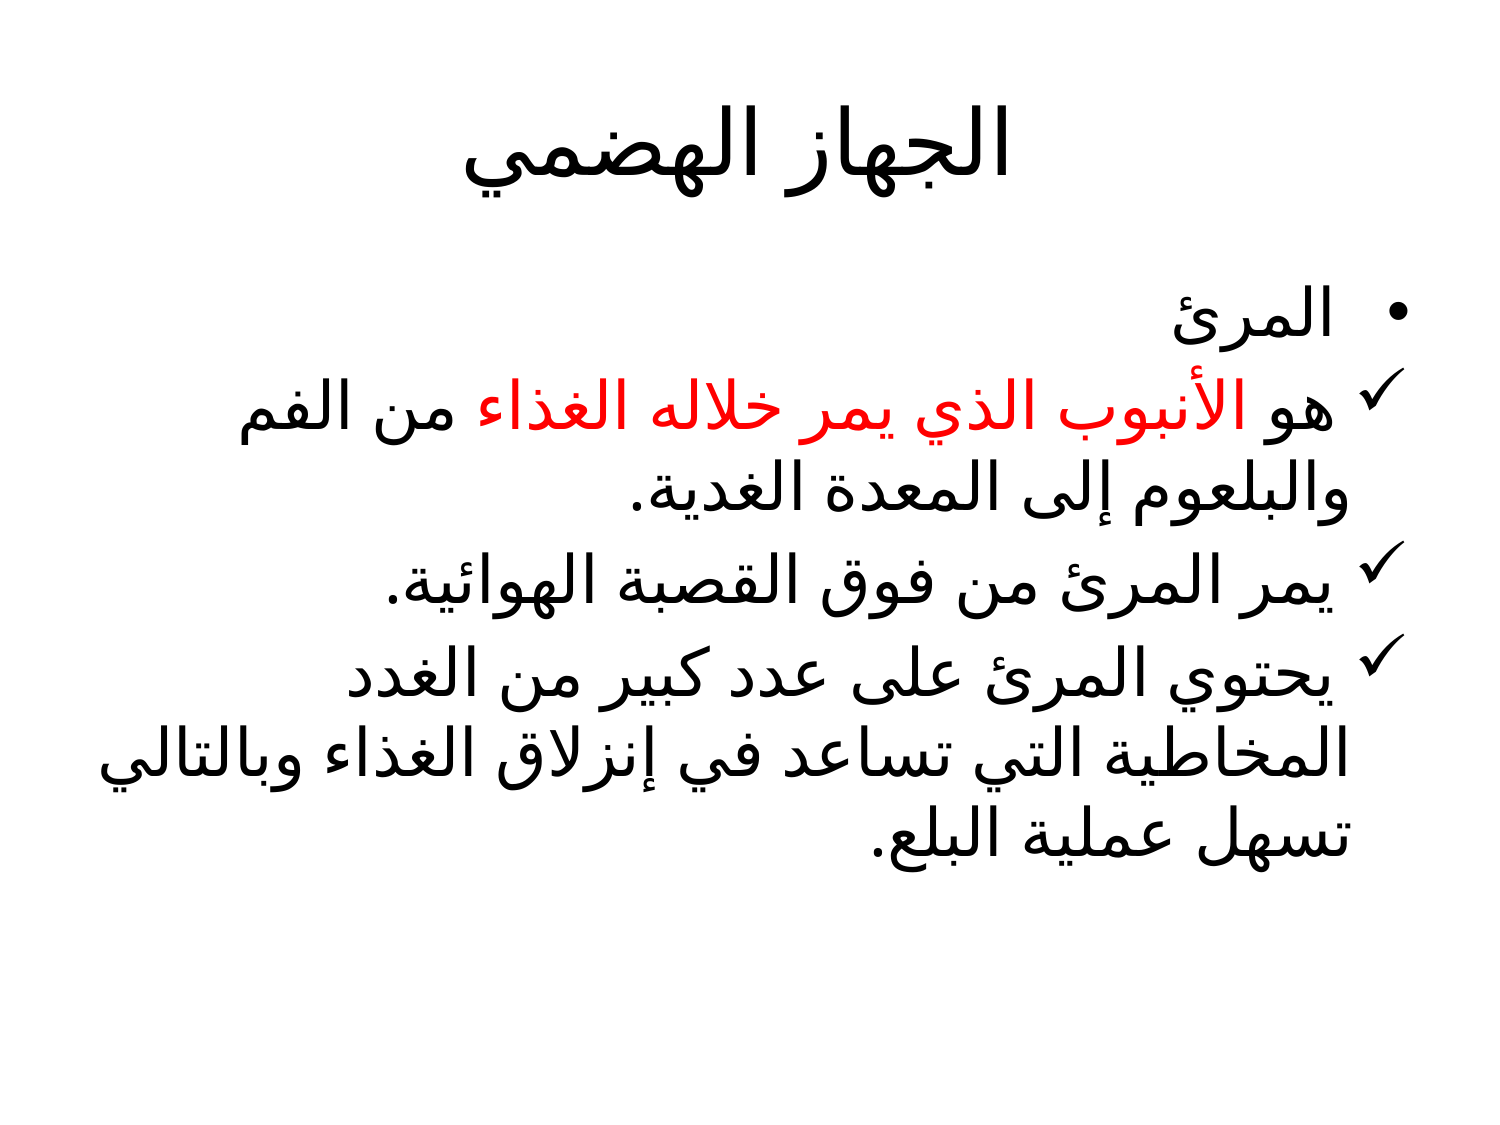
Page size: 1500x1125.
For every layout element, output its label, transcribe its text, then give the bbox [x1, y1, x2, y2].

list المرئ هو الأنبوب الذي يمر خلاله الغذاء من الفم والبلعوم إلى المعدة الغدية. يمر المرئ من فوق القصبة الهوائية. يحتوي المرئ على عدد كبير من الغدد المخاطية التي تساعد في إنزلاق الغذاء وبالتالي تسهل عملية البلع. [75, 262, 1425, 1005]
title الجهاز الهضمي [75, 45, 1425, 233]
